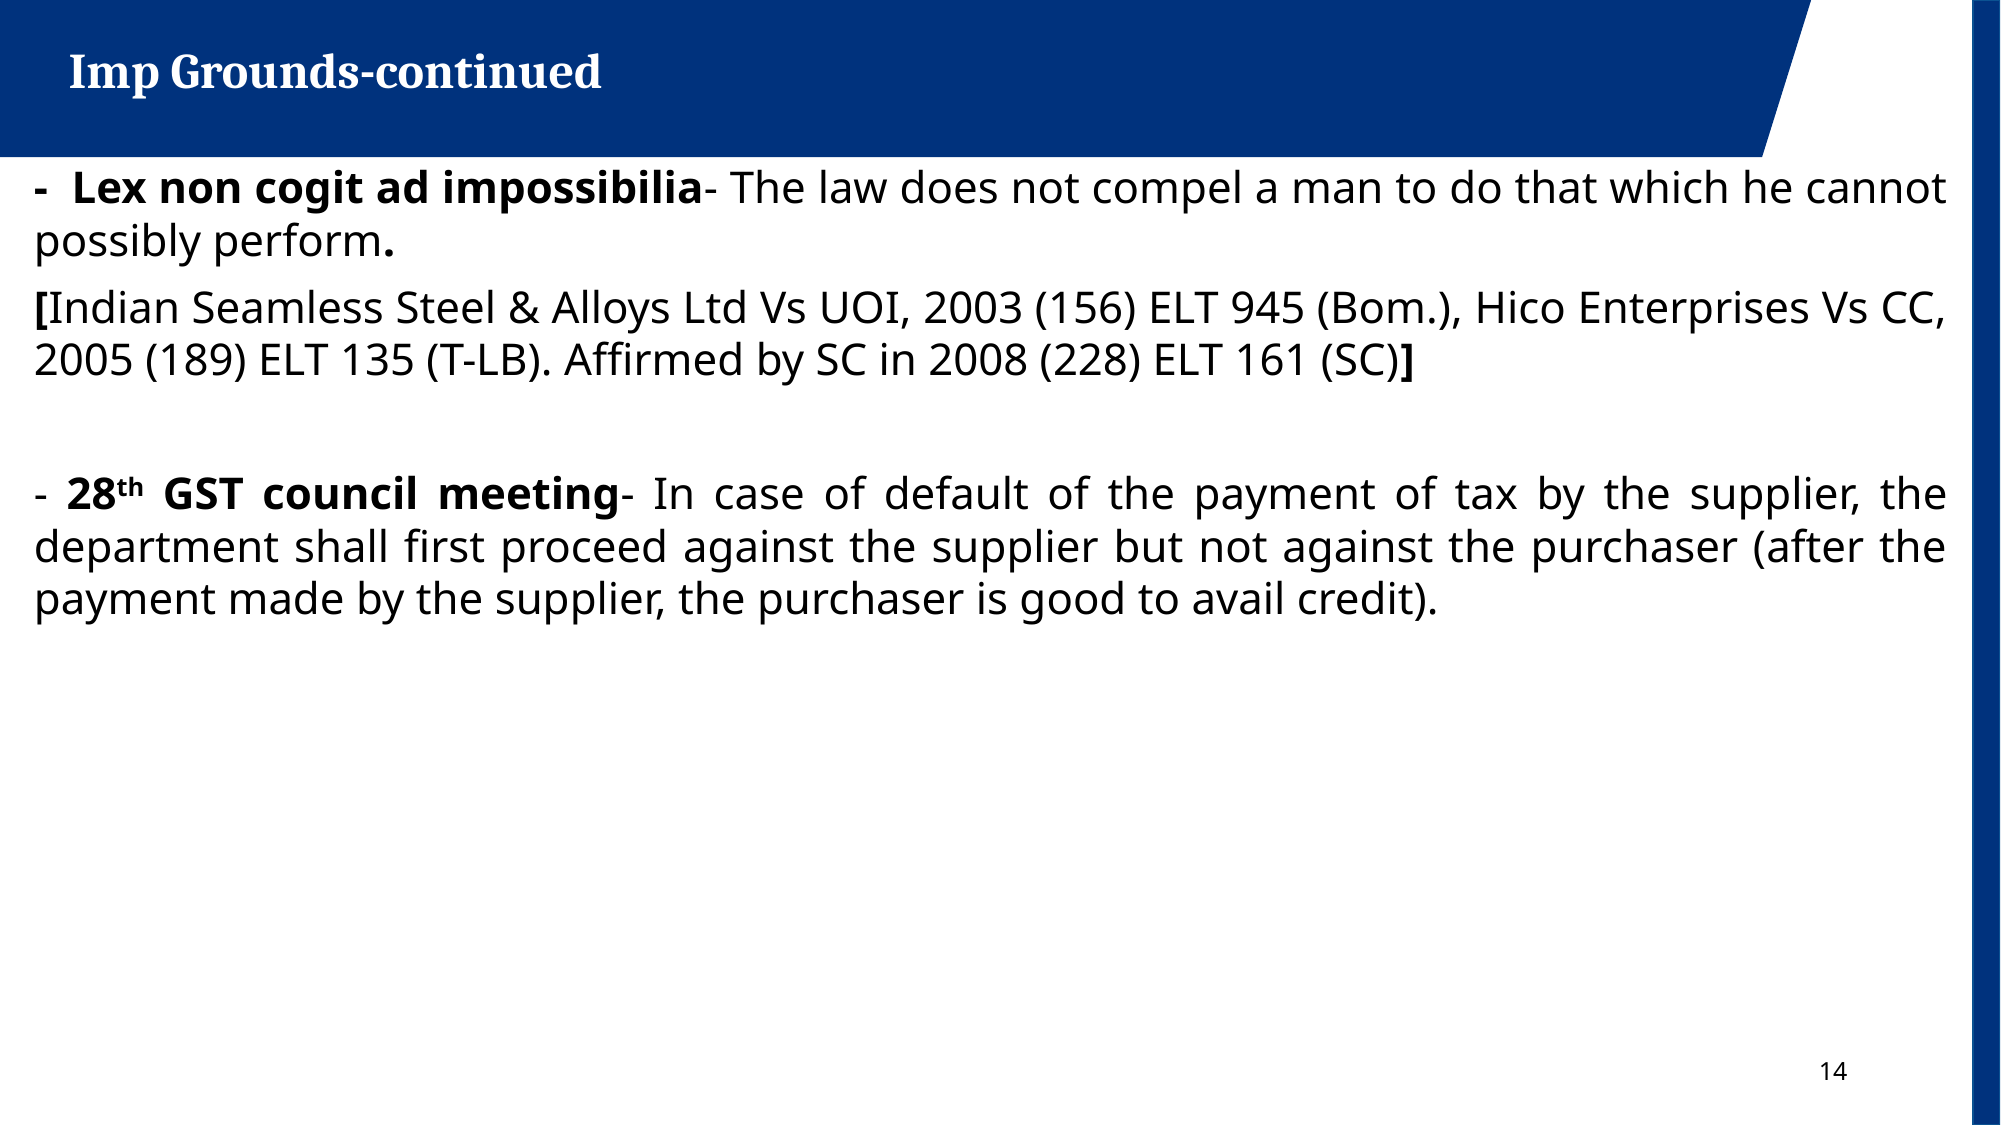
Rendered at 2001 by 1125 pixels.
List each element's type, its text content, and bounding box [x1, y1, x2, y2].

slide_number 14 [1412, 1070, 1863, 1103]
list Imp Grounds-continued [53, 24, 1433, 121]
list - Lex non cogit ad impossibilia- The law does not compel a man to do that which he cannot possibly perform. [Indian Seamless Steel & Alloys Ltd Vs UOI, 2003 (156) ELT 945 (Bom.), Hico Enterprises Vs CC, 2005 (189) ELT 135 (T-LB). Affirmed by SC in 2008 (228) ELT 161 (SC)] - 28th GST council meeting- In case of default of the payment of tax by the supplier, the department shall first proceed against the supplier but not against the purchaser (after the payment made by the supplier, the purchaser is good to avail credit). [18, 152, 1964, 1070]
